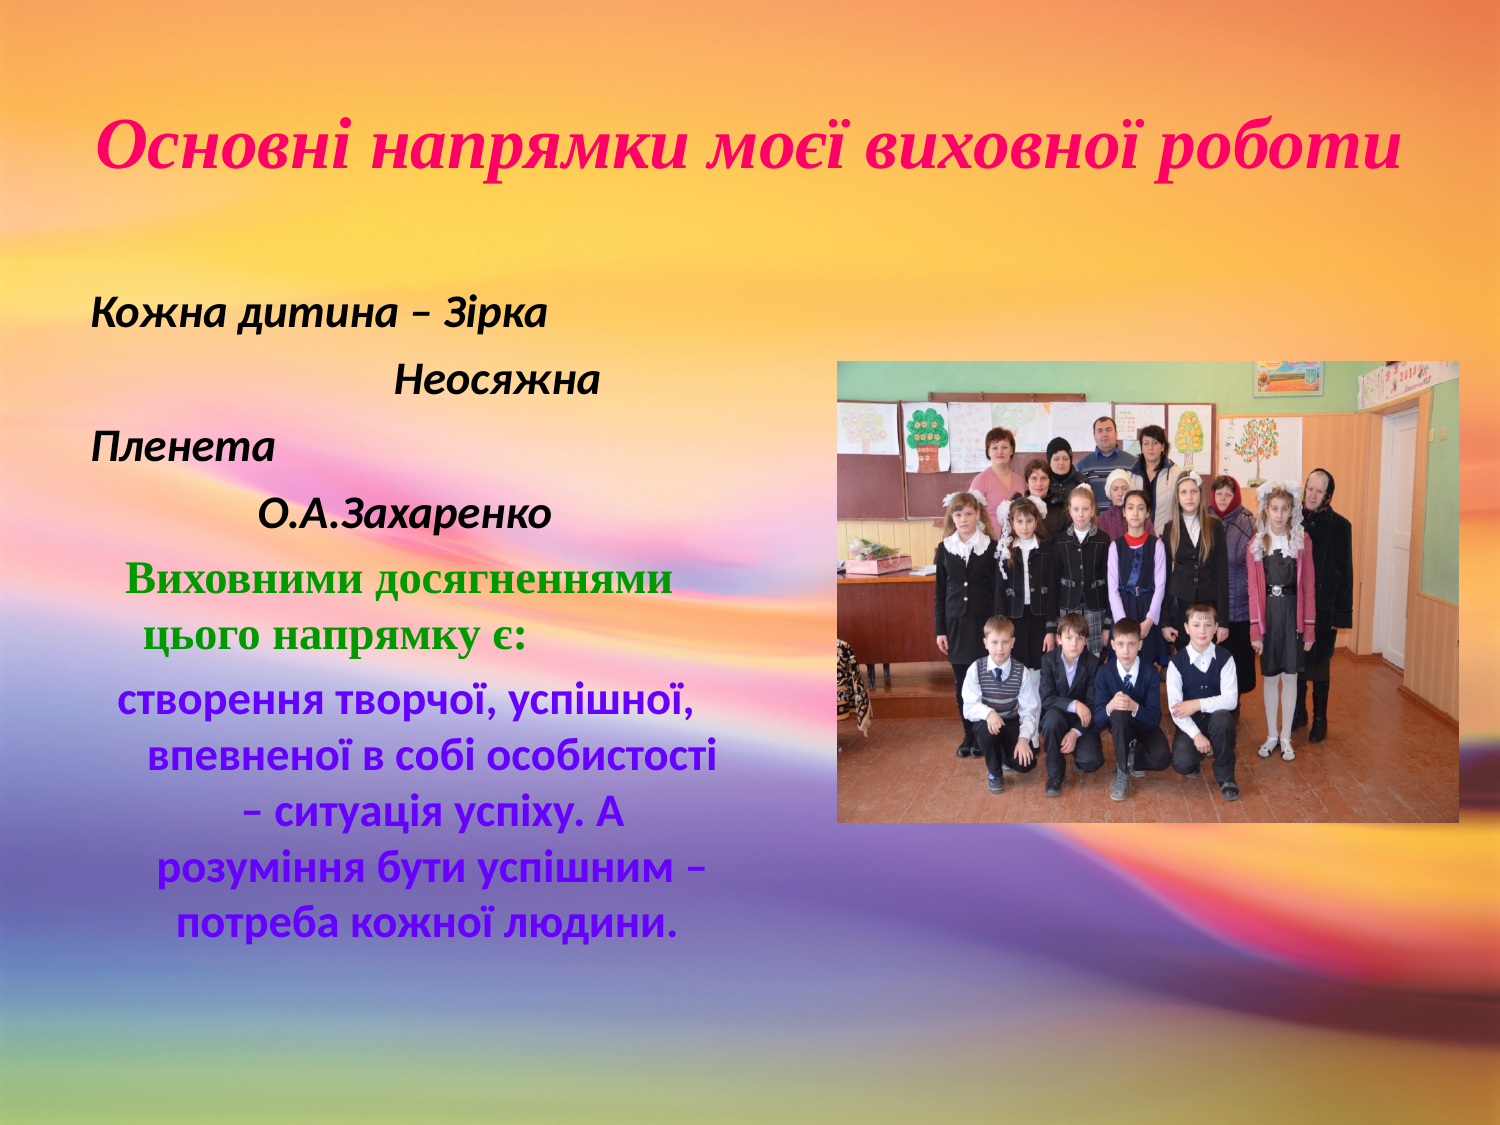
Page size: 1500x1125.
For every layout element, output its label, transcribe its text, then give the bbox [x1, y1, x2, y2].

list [837, 361, 1459, 823]
list Кожна дитина – Зірка Неосяжна Пленета О.А.Захаренко Виховними досягненнями цього напрямку є: створення творчої, успішної, впевненої в собі особистості – ситуація успіху. А розуміння бути успішним – потреба кожної людини. [75, 262, 738, 1005]
title Основні напрямки моєї виховної роботи [75, 45, 1425, 233]
